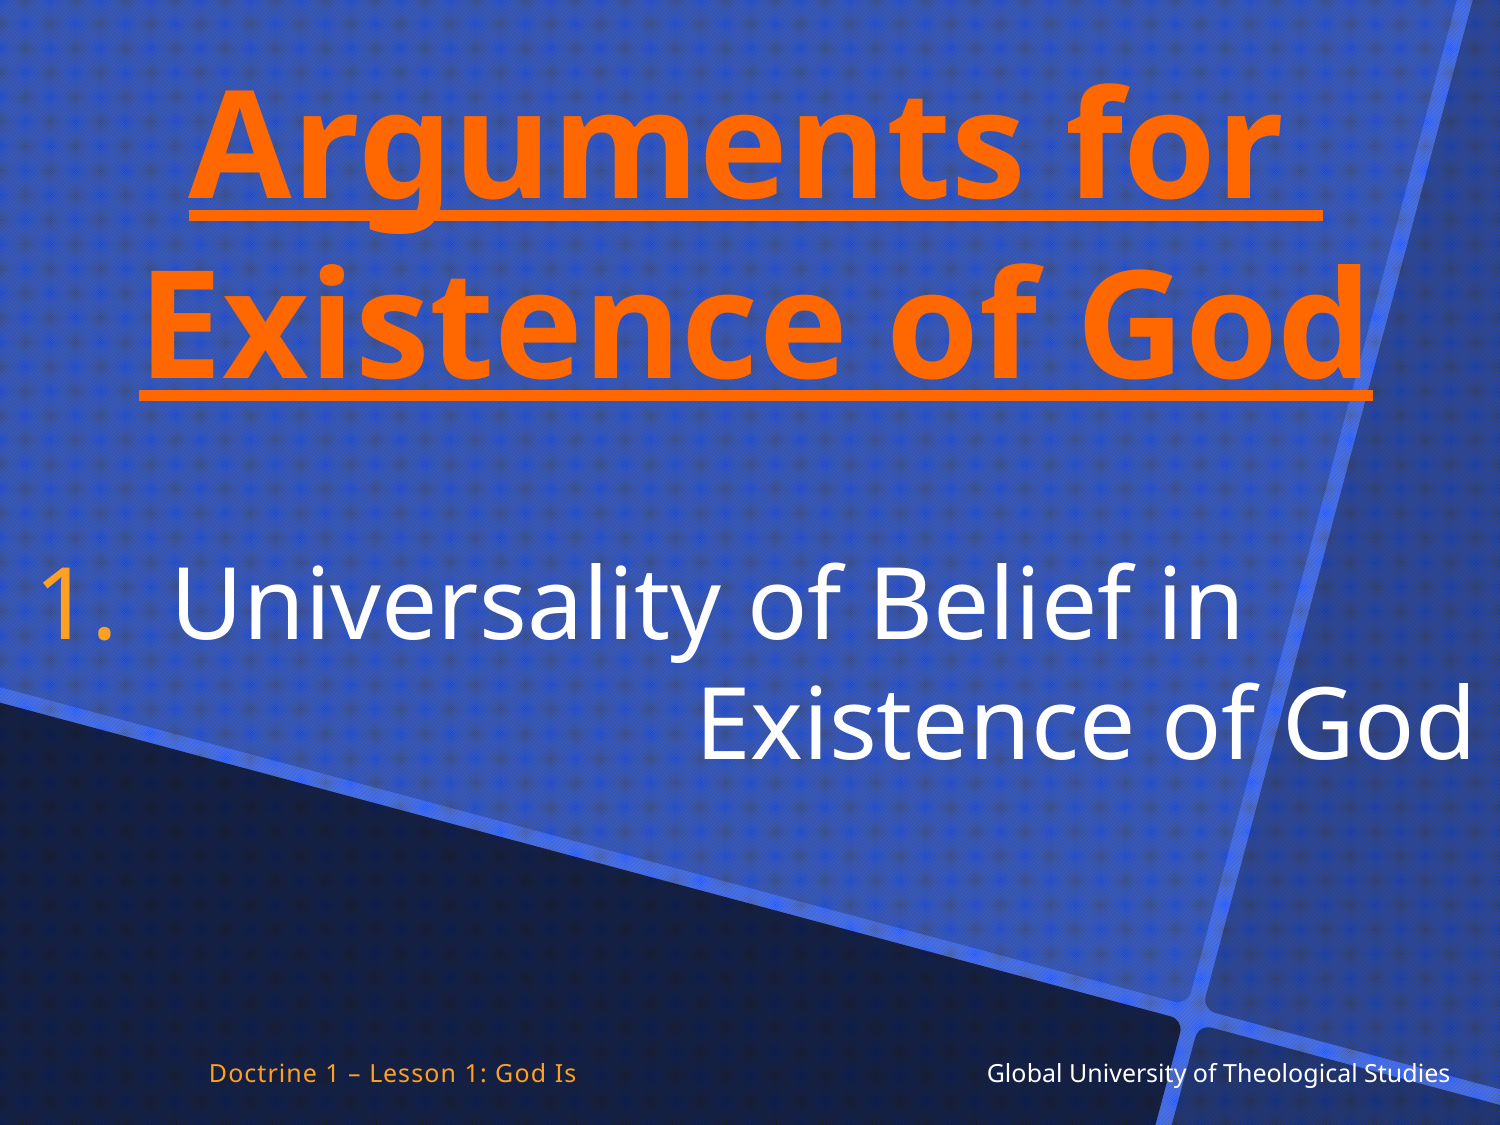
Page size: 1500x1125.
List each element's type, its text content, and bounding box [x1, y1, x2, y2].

text_box 1. Universality of Belief in Existence of God [19, 531, 1493, 867]
footer Doctrine 1 – Lesson 1: God Is Global University of Theological Studies [35, 1038, 1467, 1108]
text_box Arguments for Existence of God [124, 41, 1388, 416]
